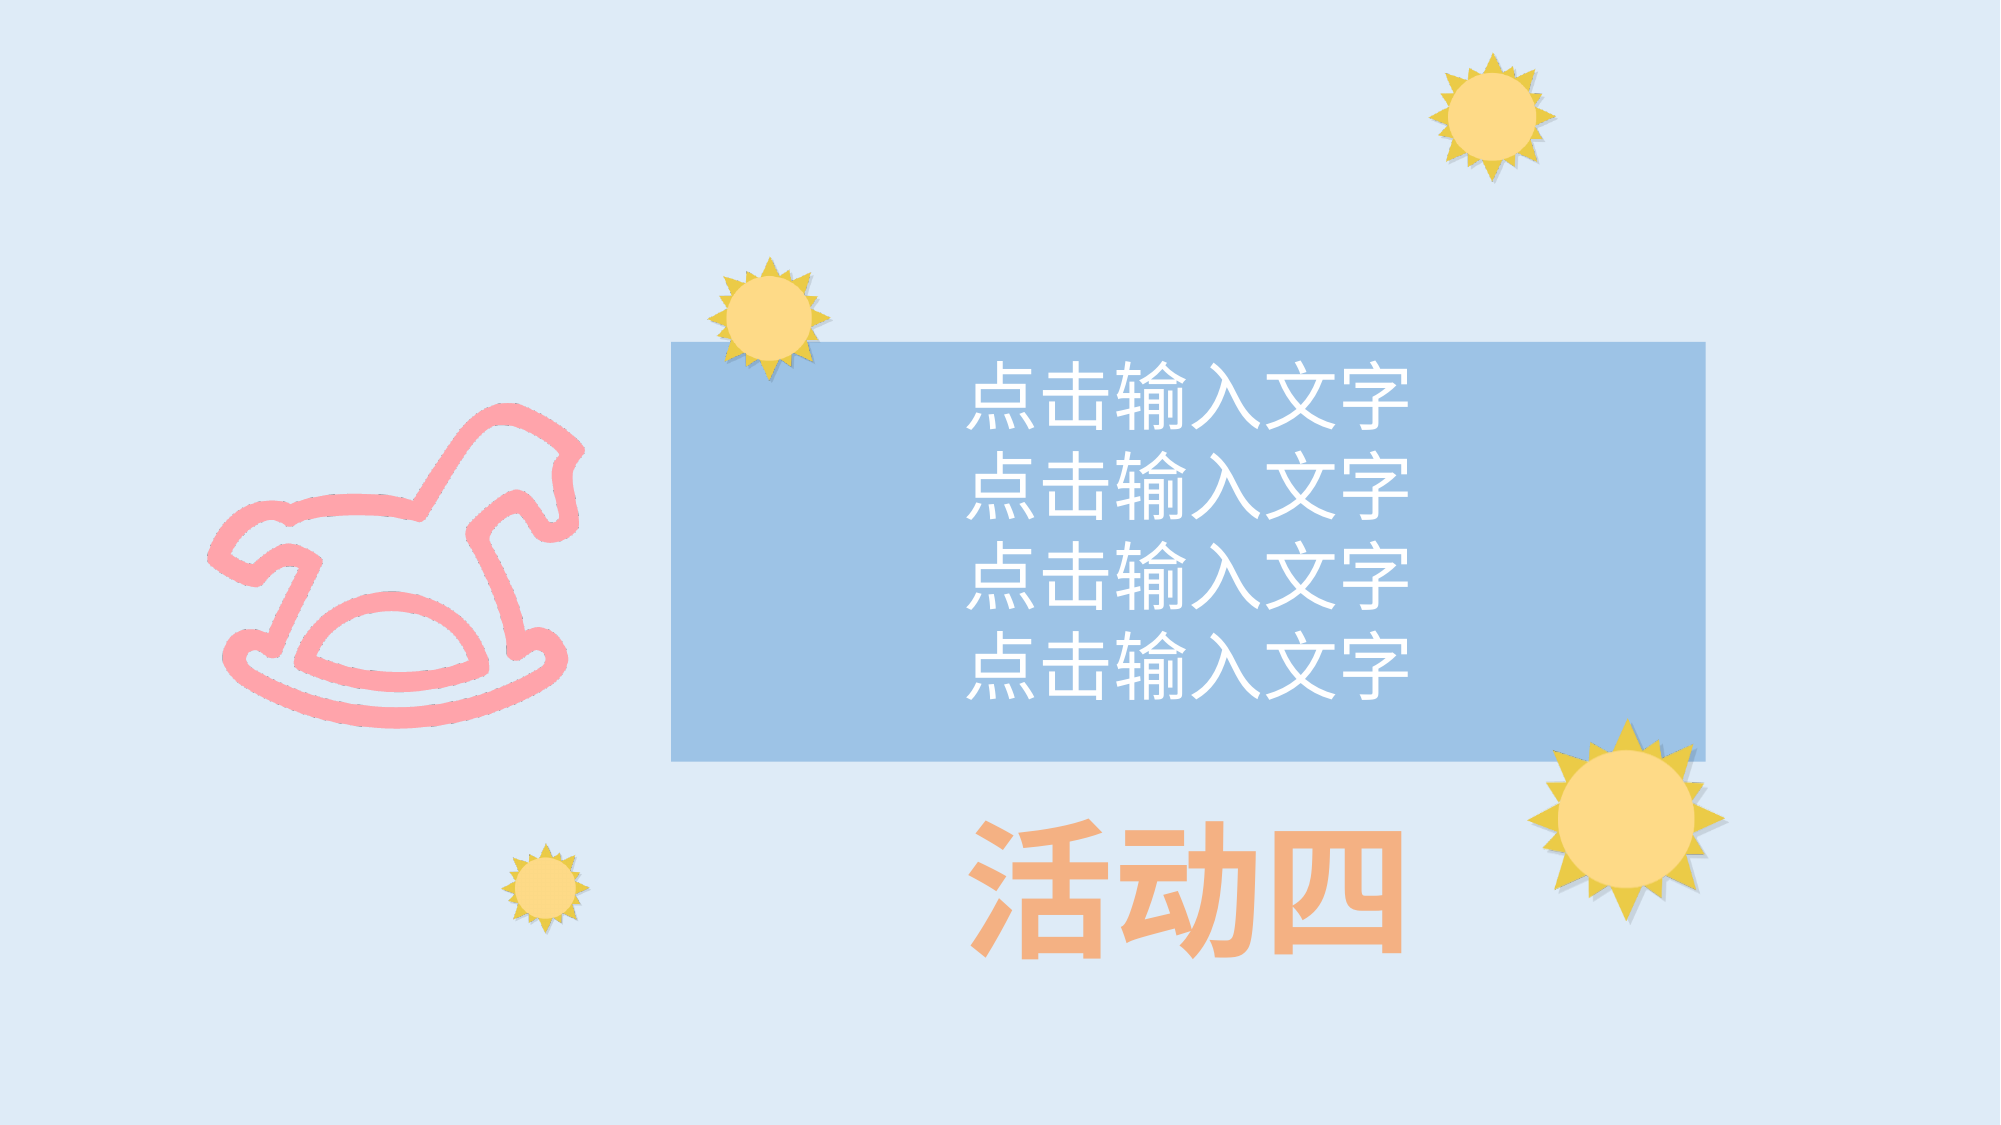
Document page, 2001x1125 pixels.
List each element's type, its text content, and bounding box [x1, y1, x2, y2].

picture [114, 382, 591, 762]
text_box 活动四 [613, 788, 1764, 984]
picture [707, 256, 833, 383]
picture [1527, 718, 1729, 925]
picture [1428, 52, 1558, 184]
picture [501, 843, 591, 935]
text_box 点击输入文字 点击输入文字 点击输入文字 点击输入文字 [671, 341, 1706, 762]
